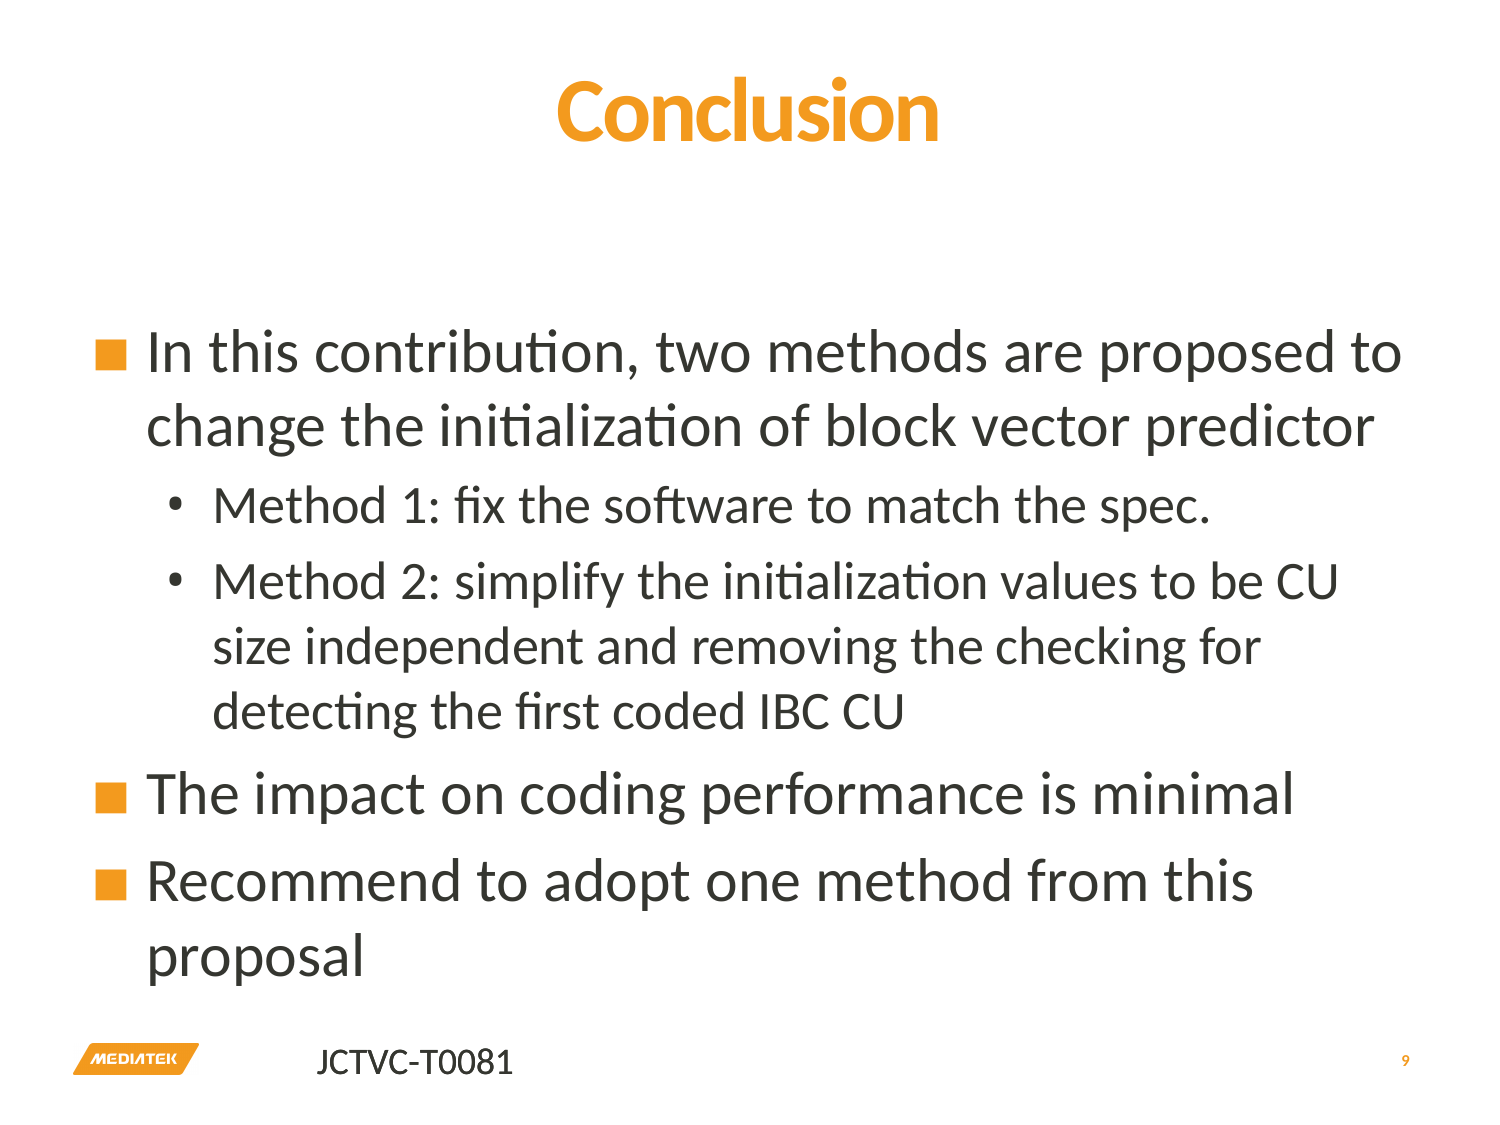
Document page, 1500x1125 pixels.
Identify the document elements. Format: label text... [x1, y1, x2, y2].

picture [73, 1043, 199, 1075]
list In this contribution, two methods are proposed to change the initialization of block vector predictor Method 1: fix the software to match the spec. Method 2: simplify the initialization values to be CU size independent and removing the checking for detecting the first coded IBC CU The impact on coding performance is minimal Recommend to adopt one method from this proposal [75, 302, 1425, 1014]
title Conclusion [75, 70, 1425, 257]
slide_number 9 [1251, 1029, 1425, 1090]
